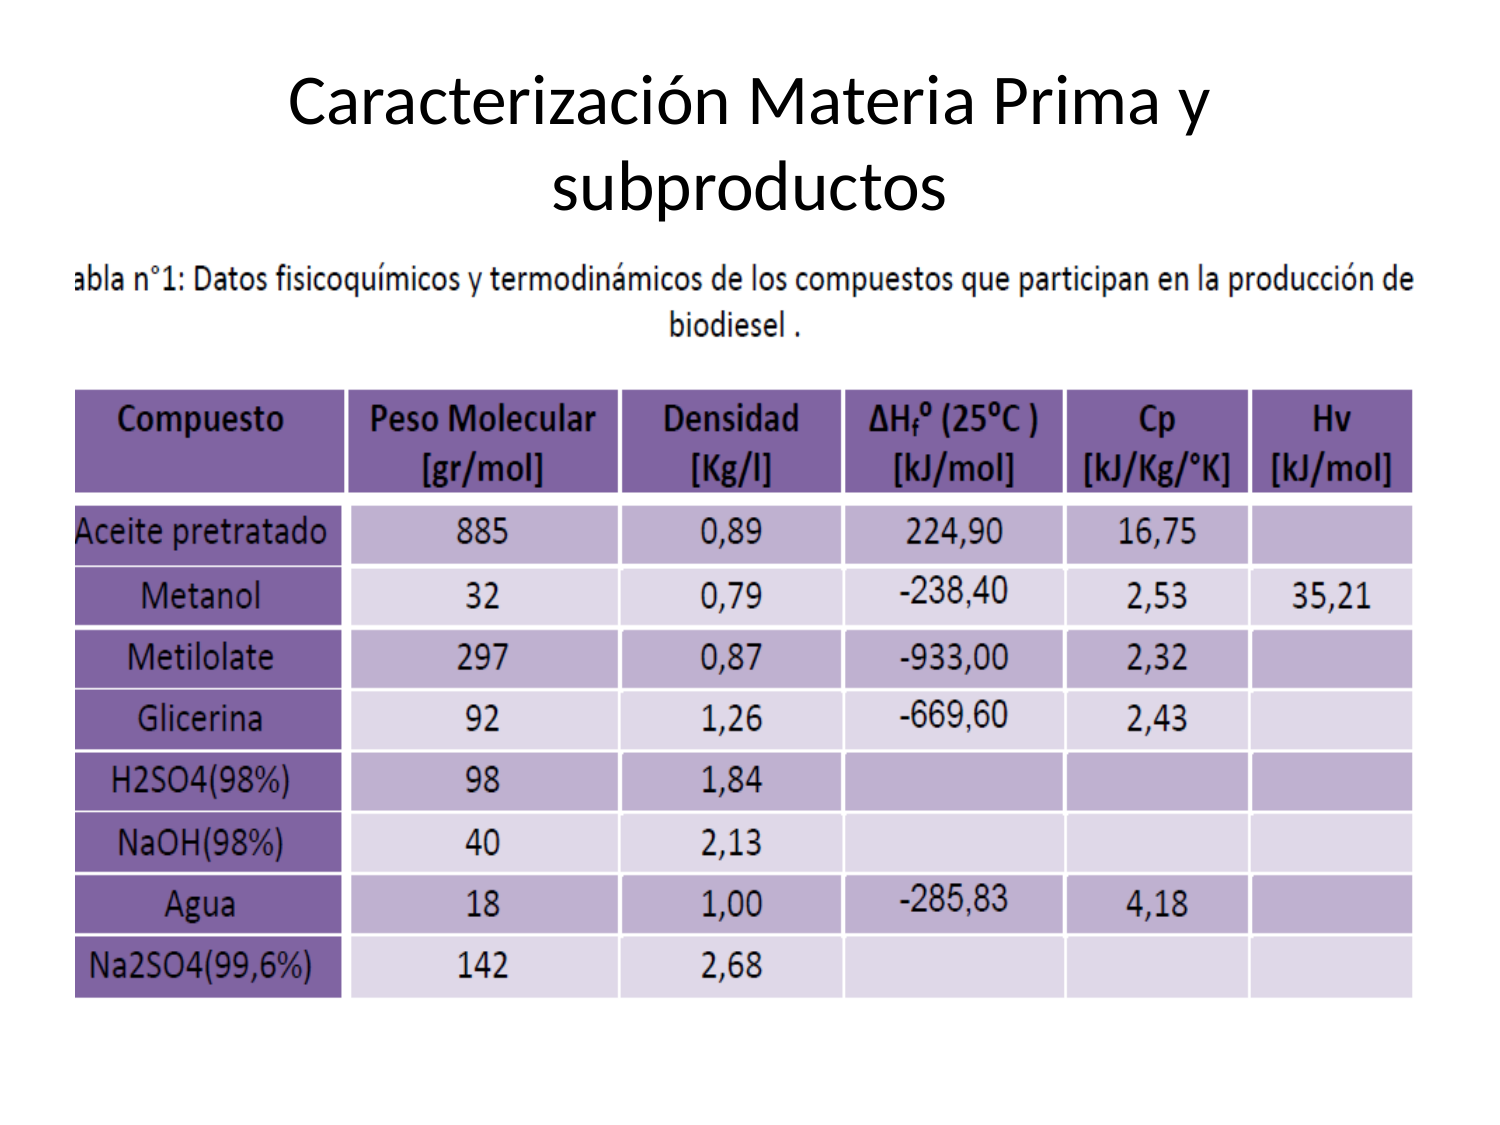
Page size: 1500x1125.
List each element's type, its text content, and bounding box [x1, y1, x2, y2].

title Caracterización Materia Prima y subproductos [75, 45, 1425, 233]
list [74, 245, 1426, 1008]
